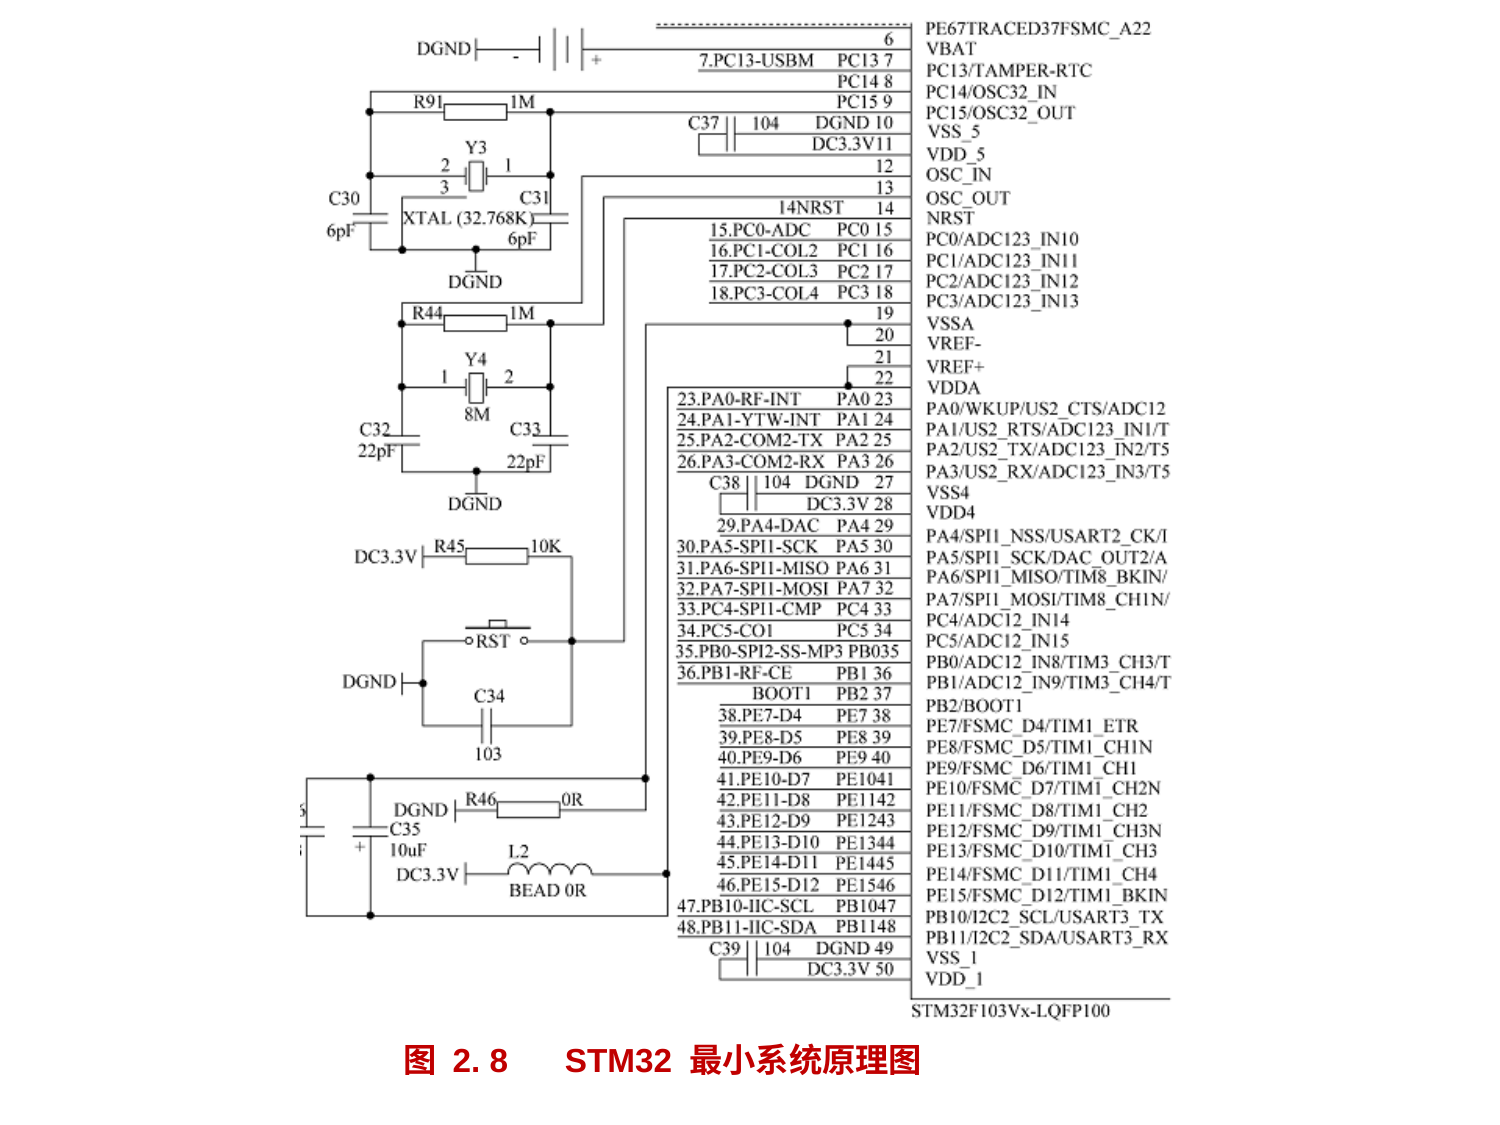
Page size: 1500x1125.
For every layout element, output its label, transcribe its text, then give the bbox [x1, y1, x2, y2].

text_box 图 2. 8 STM32 最小系统原理图 [389, 1035, 937, 1087]
picture [299, 0, 1201, 1026]
